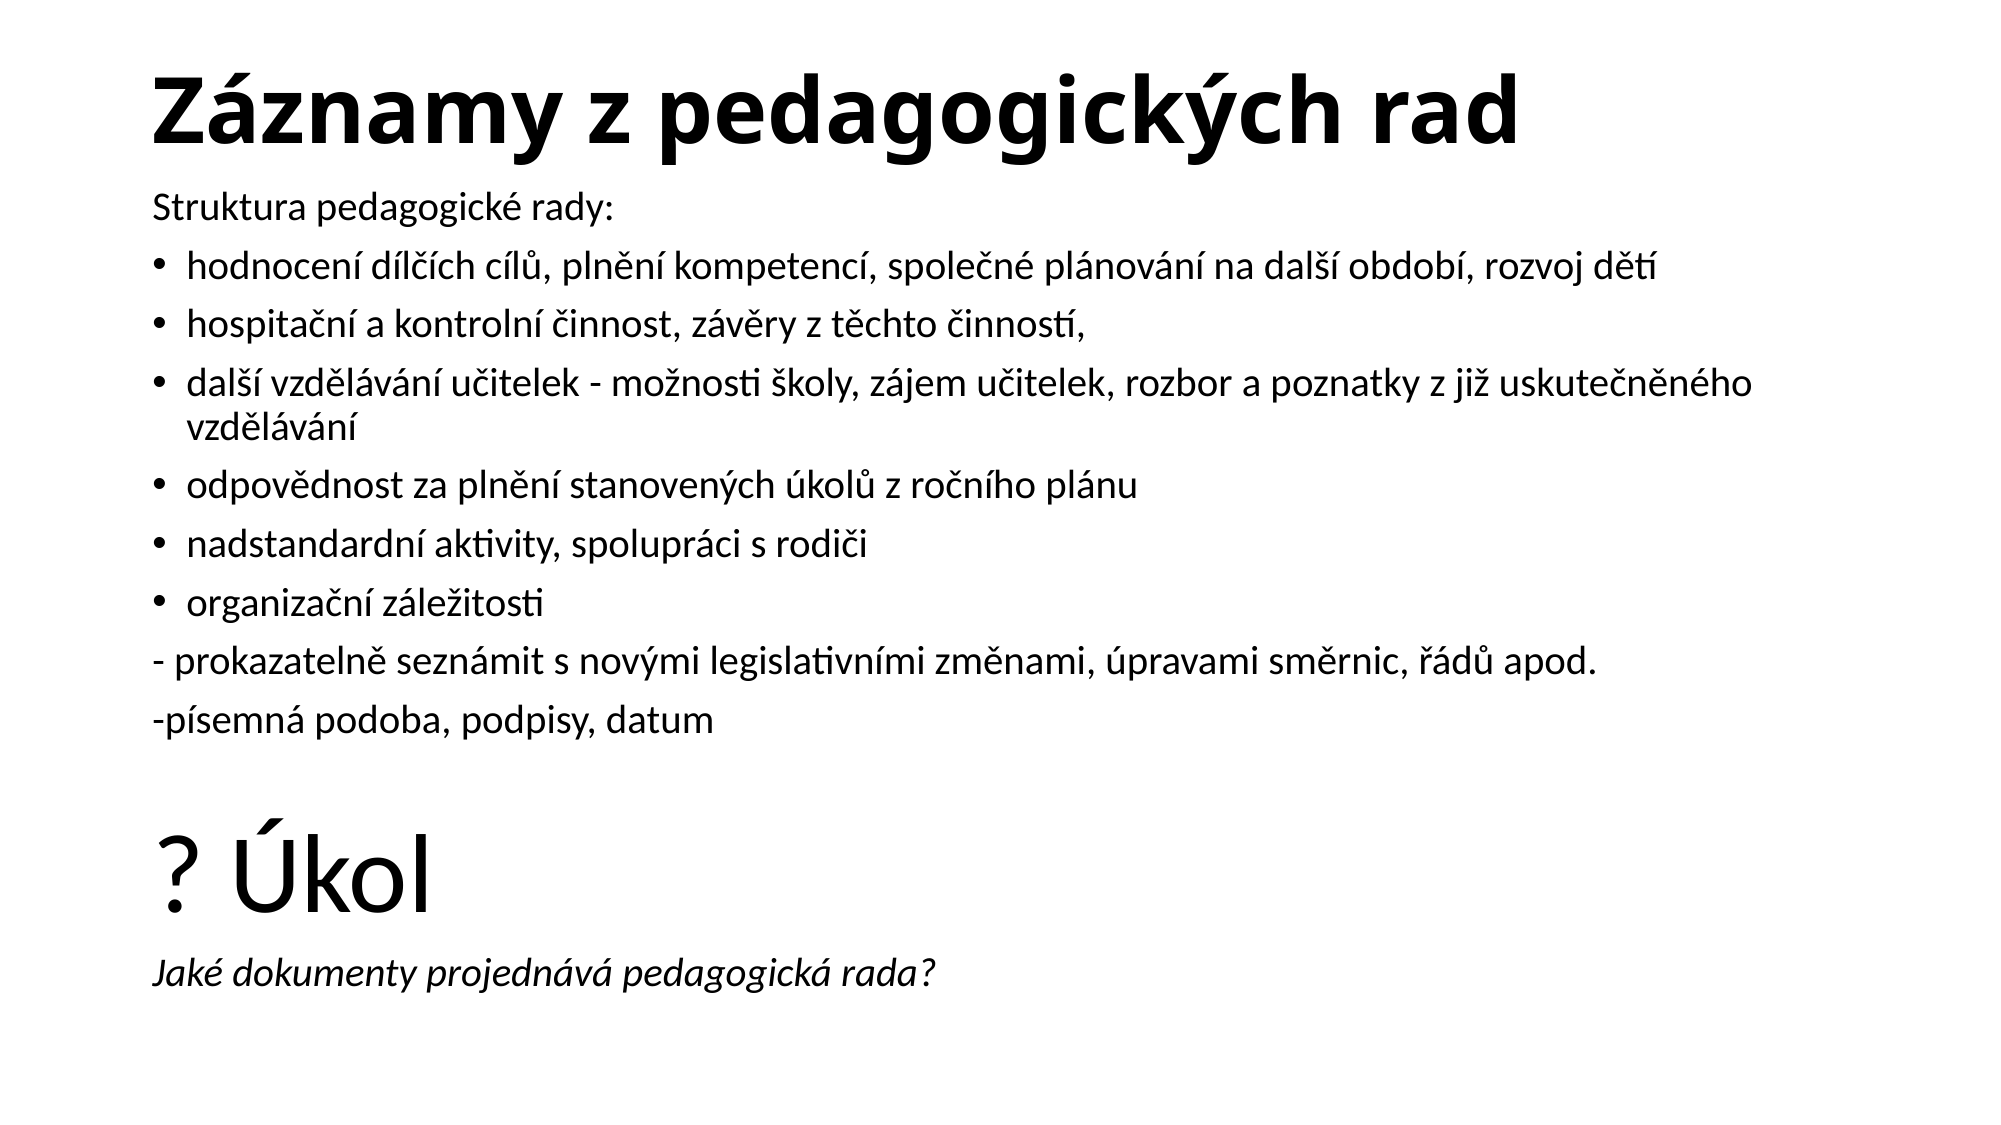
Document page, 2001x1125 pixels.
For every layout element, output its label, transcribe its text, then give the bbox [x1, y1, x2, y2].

list Struktura pedagogické rady: hodnocení dílčích cílů, plnění kompetencí, společné plánování na další období, rozvoj dětí hospitační a kontrolní činnost, závěry z těchto činností, další vzdělávání učitelek - možnosti školy, zájem učitelek, rozbor a poznatky z již uskutečněného vzdělávání odpovědnost za plnění stanovených úkolů z ročního plánu nadstandardní aktivity, spolupráci s rodiči organizační záležitosti - prokazatelně seznámit s novými legislativními změnami, úpravami směrnic, řádů apod. -písemná podoba, podpisy, datum ? Úkol Jaké dokumenty projednává pedagogická rada? [137, 177, 1907, 1014]
title Záznamy z pedagogických rad [137, 59, 1863, 177]
